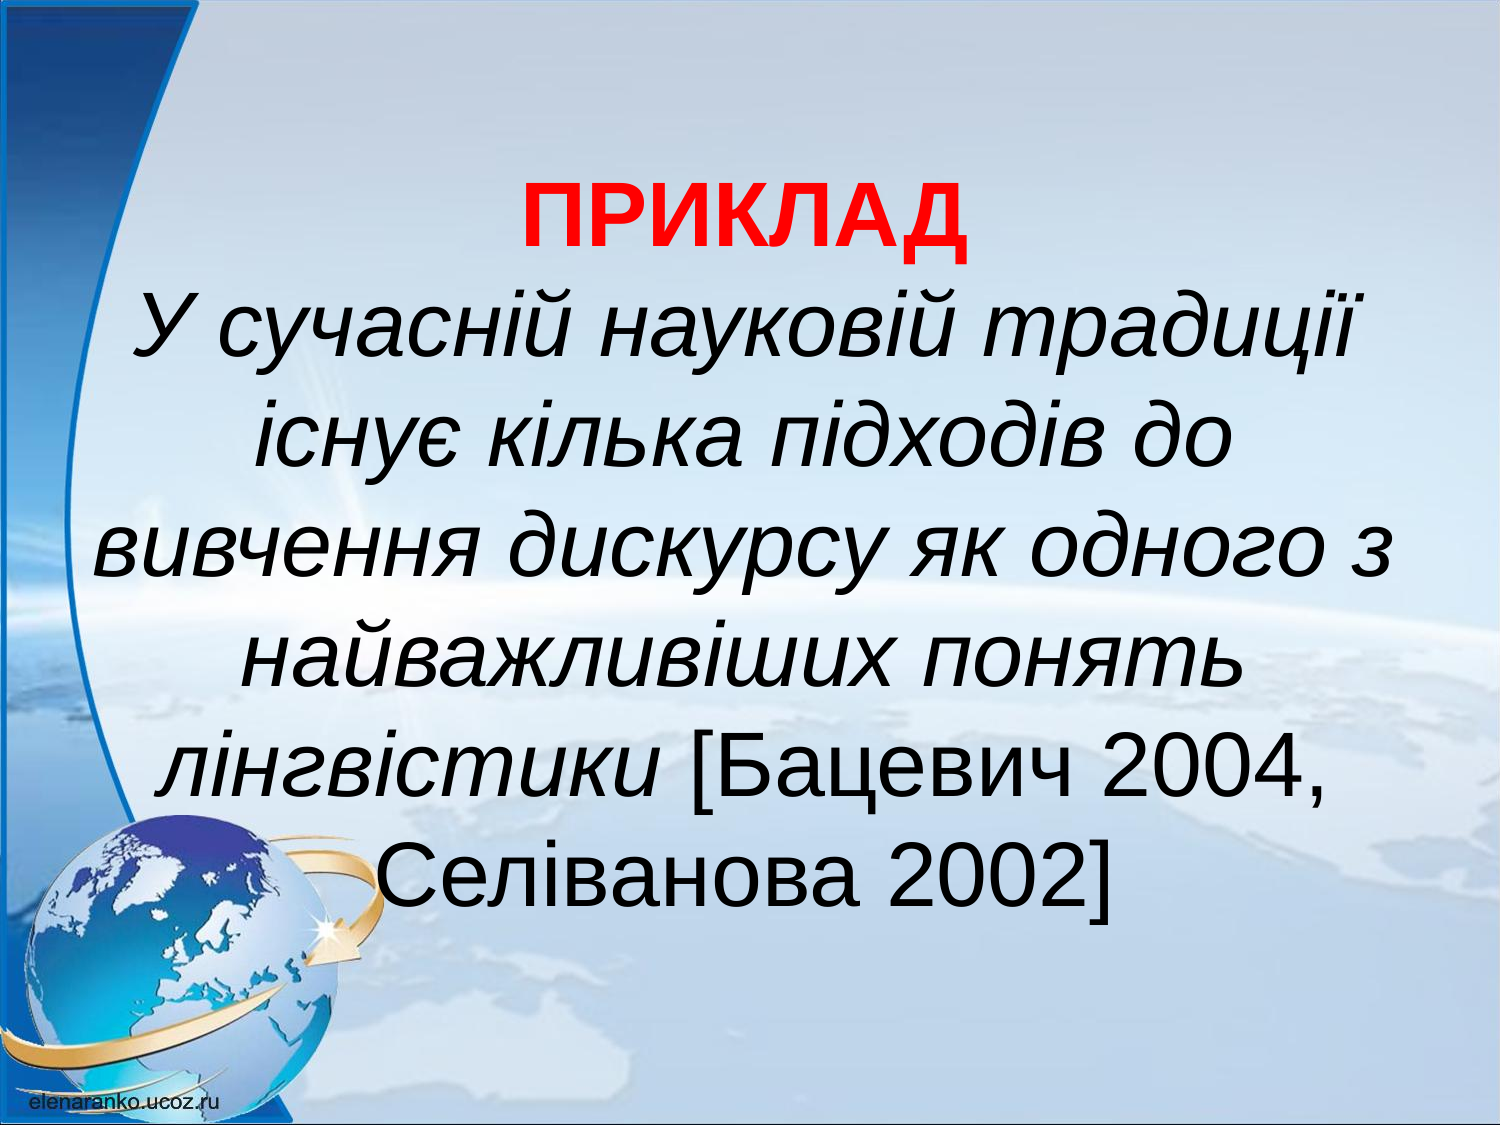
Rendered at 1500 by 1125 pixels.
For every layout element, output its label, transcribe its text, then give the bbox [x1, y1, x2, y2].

title ПРИКЛАД У сучасній науковій традиції існує кілька підходів до вивчення дискурсу як одного з найважливіших понять лінгвістики [Бацевич 2004, Селіванова 2002] [64, 45, 1425, 1035]
picture [0, 0, 1500, 1125]
